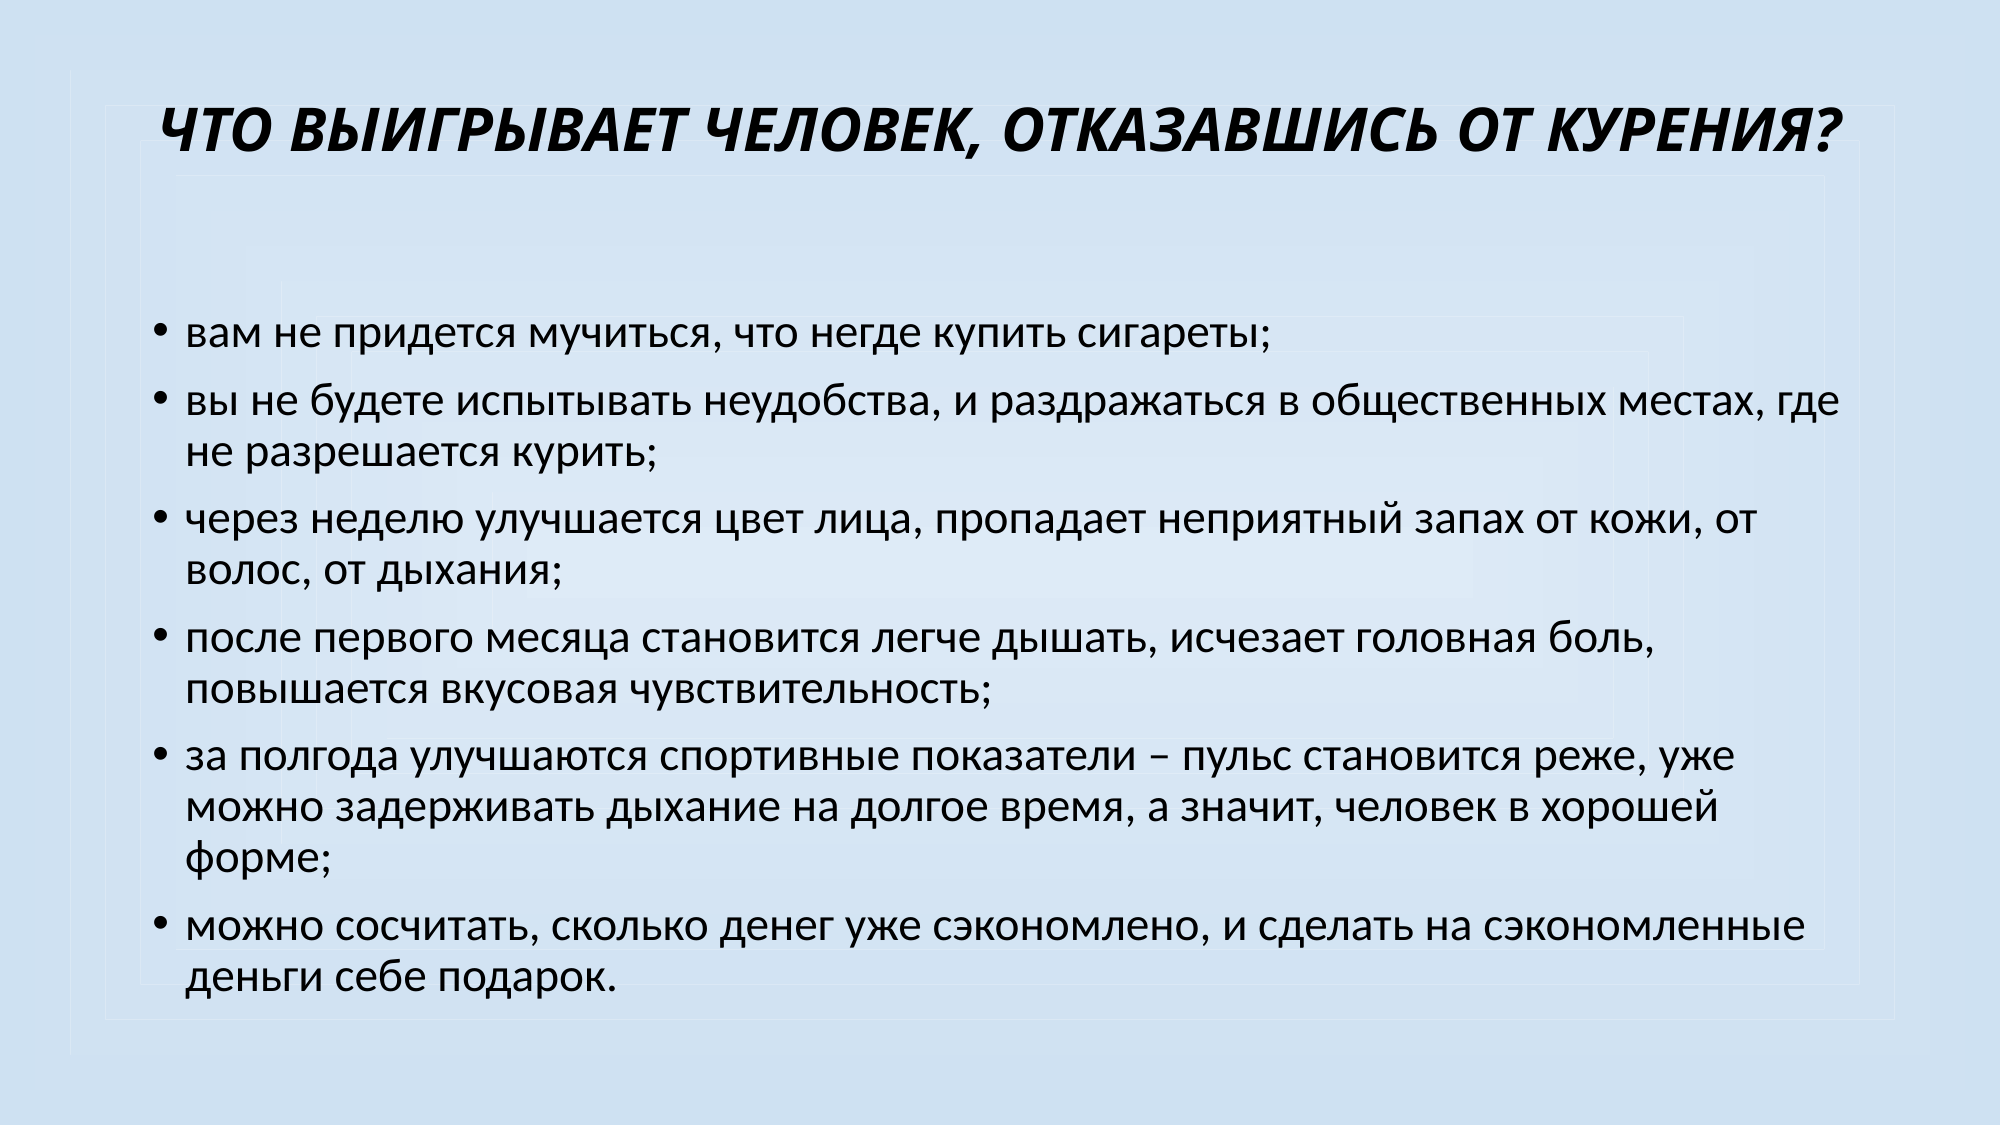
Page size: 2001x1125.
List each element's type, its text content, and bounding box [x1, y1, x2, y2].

title ЧТО ВЫИГРЫВАЕТ ЧЕЛОВЕК, ОТКАЗАВШИСЬ ОТ КУРЕНИЯ? [137, 59, 1863, 278]
list вам не придется мучиться, что негде купить сигареты; вы не будете испытывать неудобства, и раздражаться в общественных местах, где не разрешается курить; через неделю улучшается цвет лица, пропадает неприятный запах от кожи, от волос, от дыхания; после первого месяца становится легче дышать, исчезает головная боль, повышается вкусовая чувствительность; за полгода улучшаются спортивные показатели – пульс становится реже, уже можно задерживать дыхание на долгое время, а значит, человек в хорошей форме; можно сосчитать, сколько денег уже сэкономлено, и сделать на сэкономленные деньги себе подарок. [137, 299, 1863, 1014]
